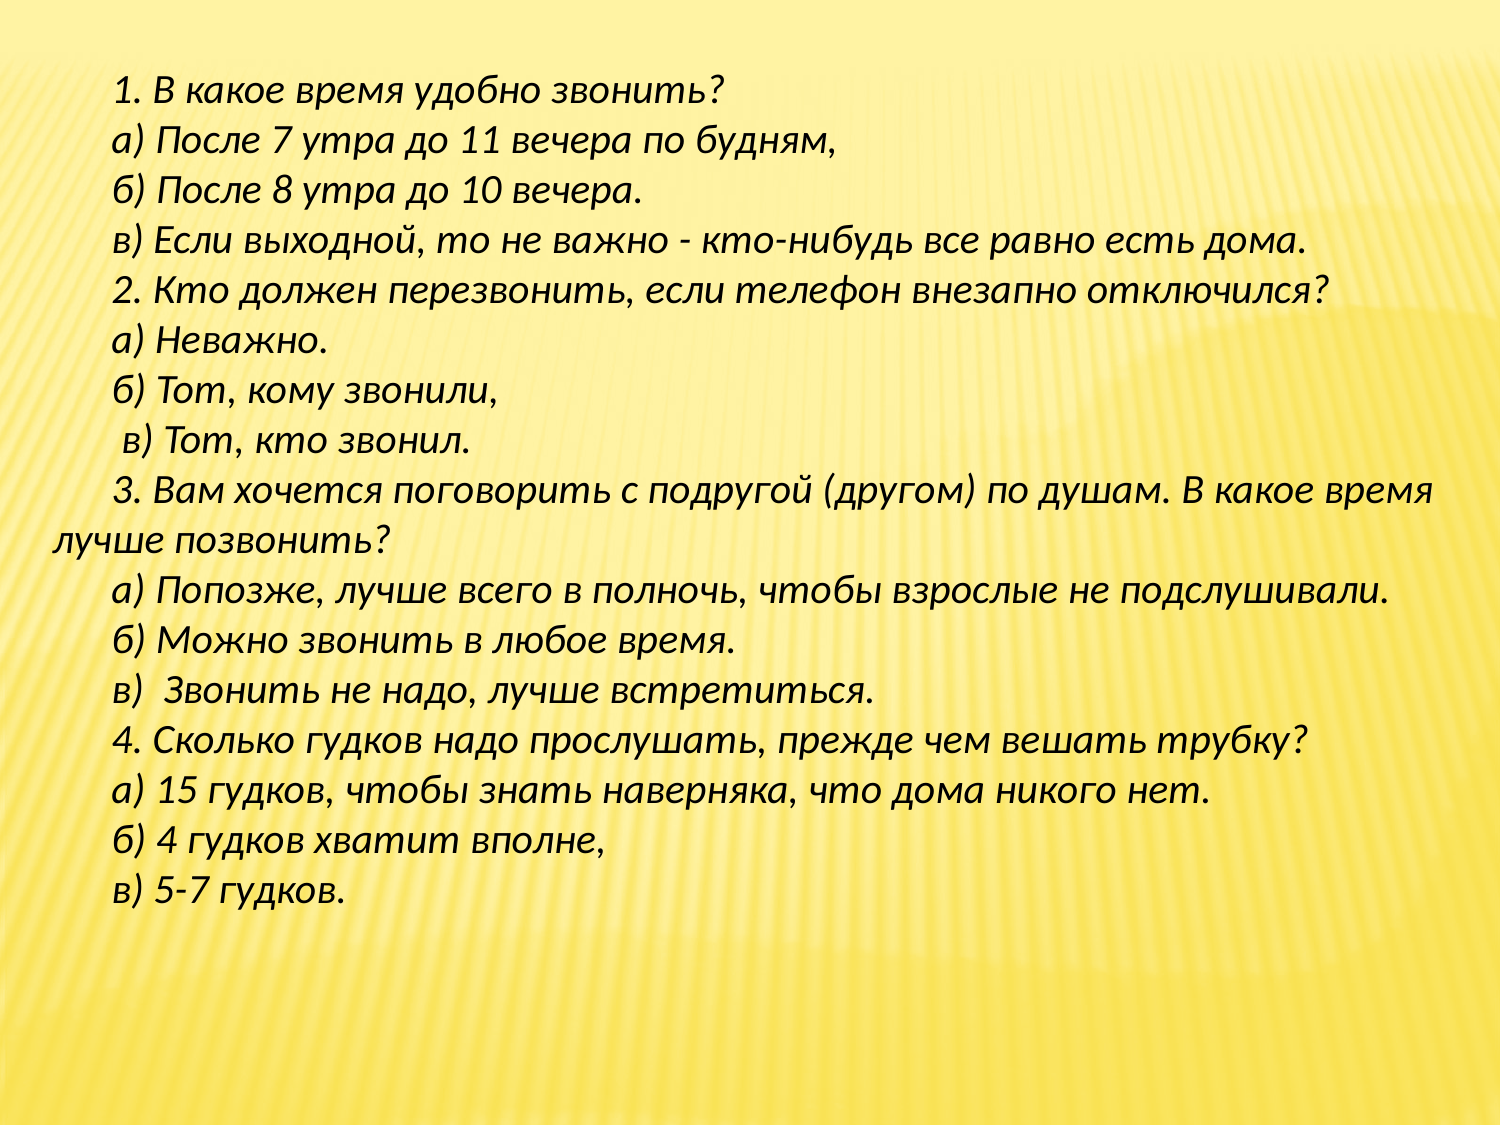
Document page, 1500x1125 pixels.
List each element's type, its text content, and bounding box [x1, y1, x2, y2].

text_box 1. В какое время удобно звонить? а) После 7 утра до 11 вечера по будням, б) После 8 утра до 10 вечера. в) Если выходной, то не важно - кто-нибудь все равно есть дома. 2. Кто должен перезвонить, если телефон внезапно отключился? а) Неважно. б) Тот, кому звонили, в) Тот, кто звонил. 3. Вам хочется поговорить с подругой (другом) по душам. В какое время лучше позвонить? а) Попозже, лучше всего в полночь, чтобы взрослые не подслушивали. б) Можно звонить в любое время. в) Звонить не надо, лучше встретиться. 4. Сколько гудков надо прослушать, прежде чем вешать трубку? а) 15 гудков, чтобы знать наверняка, что дома никого нет. б) 4 гудков хватит вполне, в) 5-7 гудков. [37, 54, 1500, 920]
